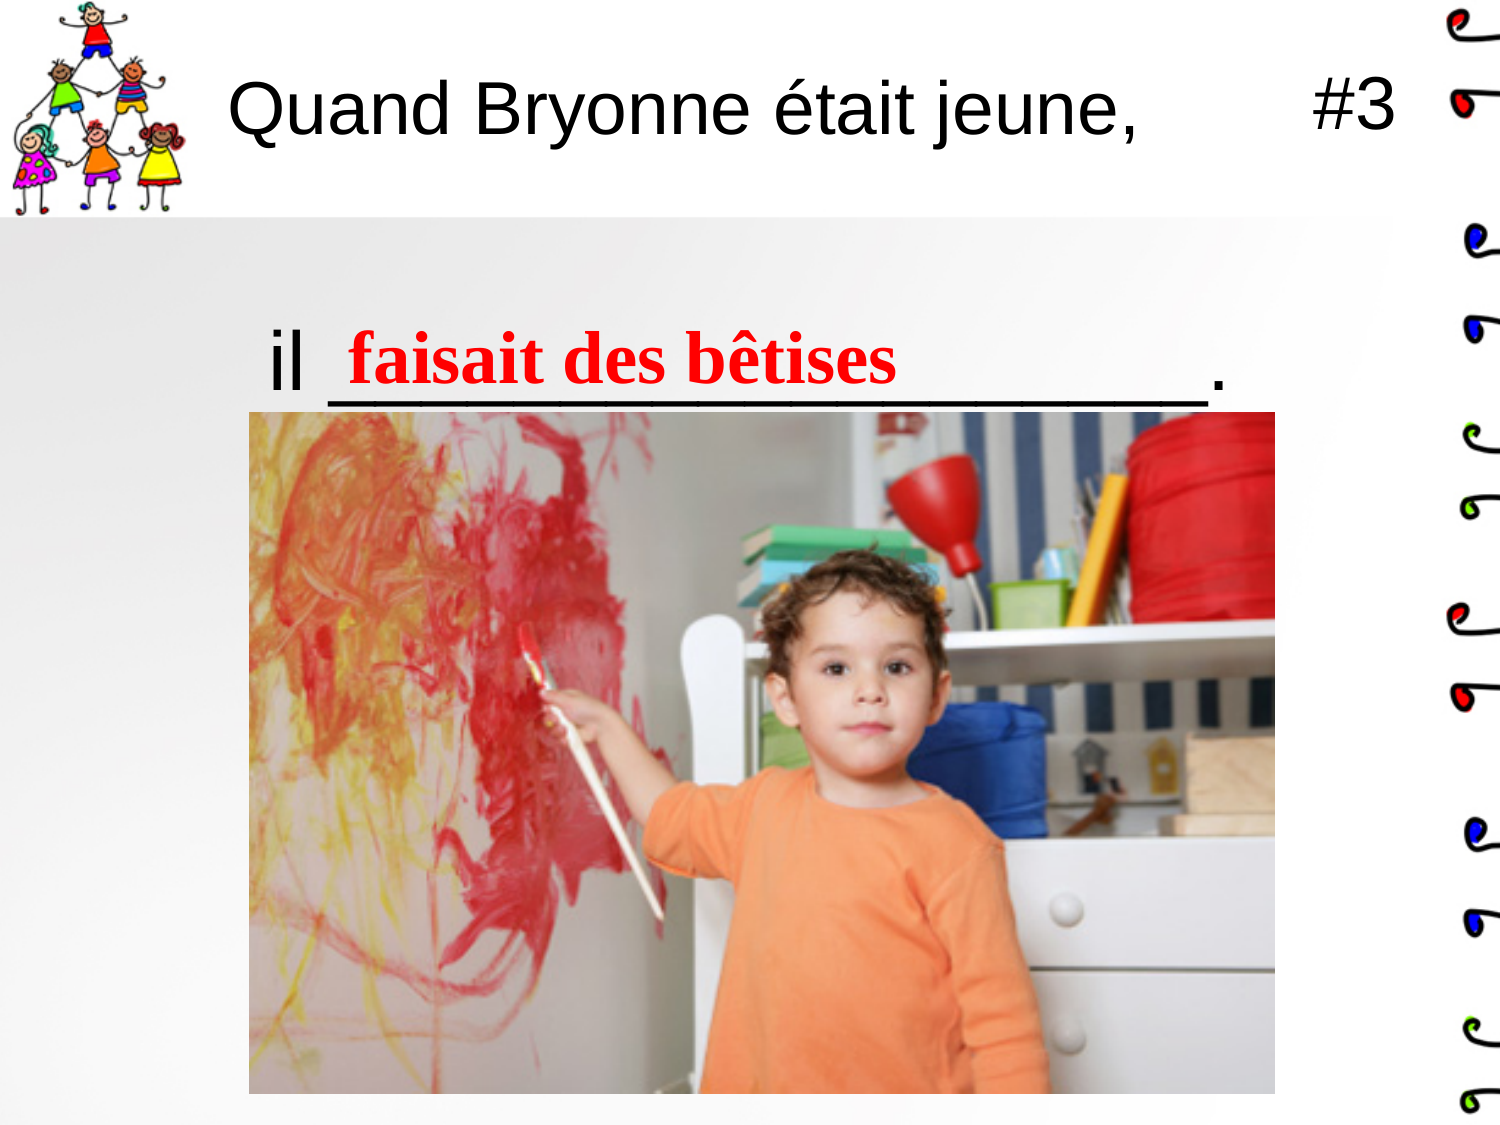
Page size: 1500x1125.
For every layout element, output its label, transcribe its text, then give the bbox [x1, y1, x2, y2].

title Quand Bryonne était jeune, [212, 16, 1463, 192]
list il ___________________. [112, 299, 1388, 811]
text_box faisait des bêtises [333, 301, 1238, 407]
text_box #3 [441, 12, 1413, 188]
picture [0, 0, 1500, 1125]
